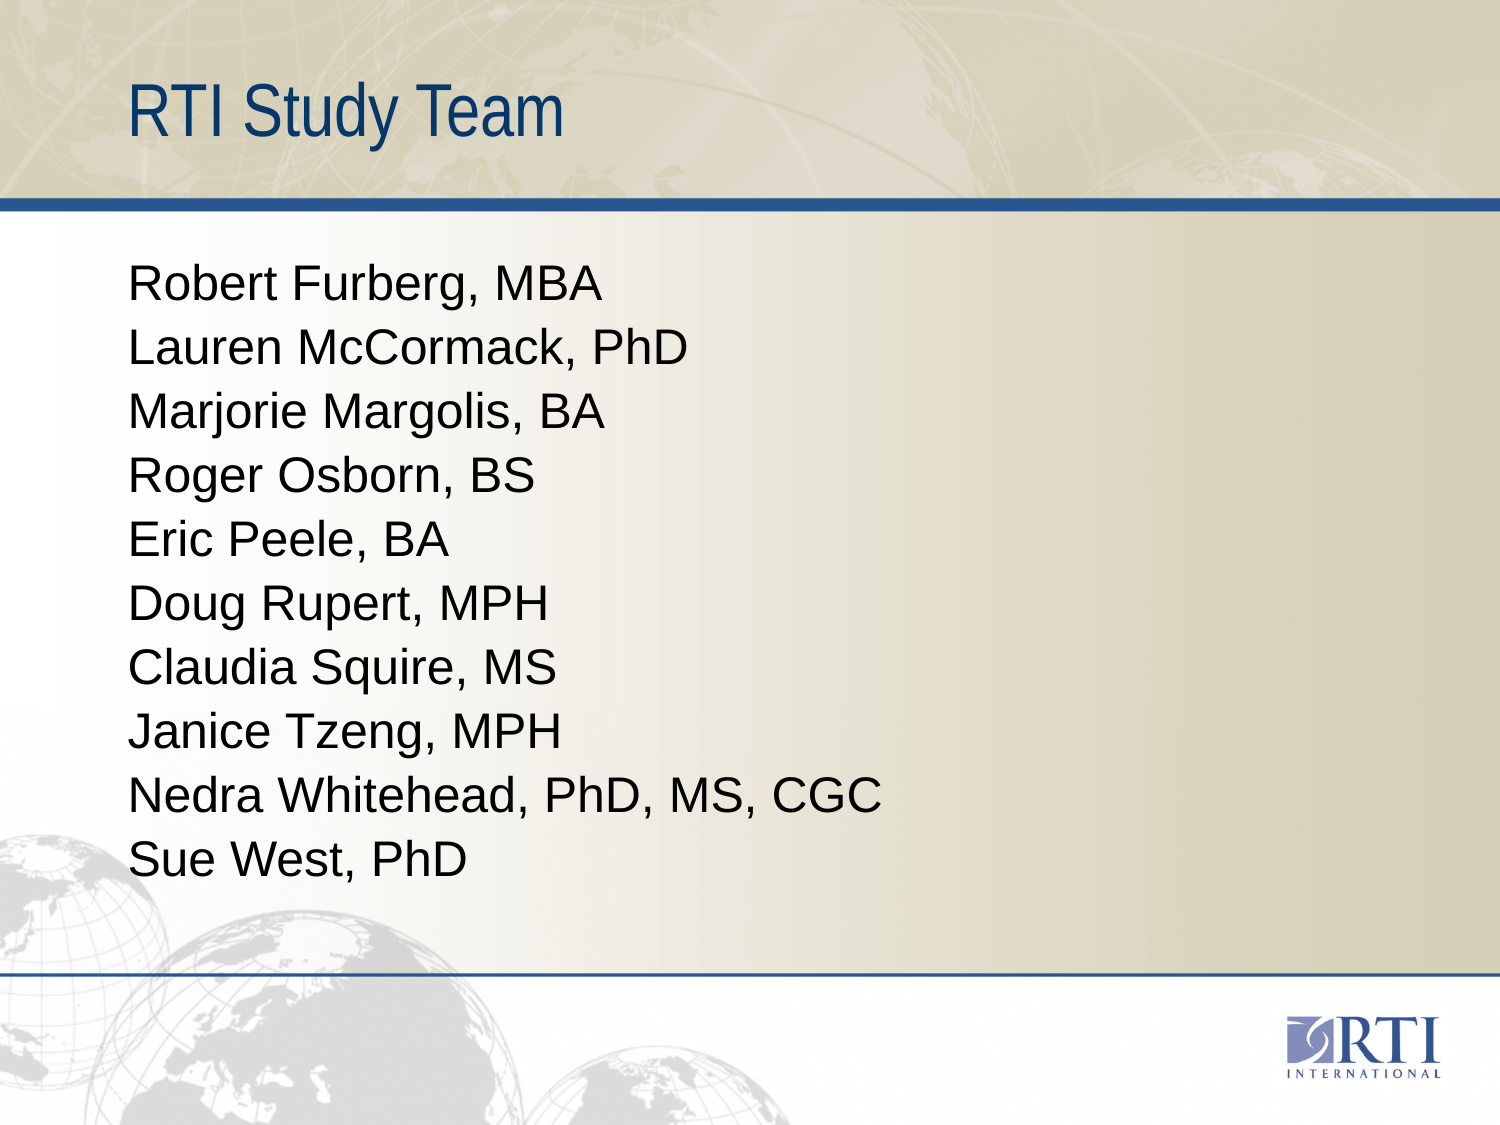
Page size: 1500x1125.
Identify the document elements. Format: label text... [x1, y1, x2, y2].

picture [0, 977, 1500, 1125]
list Robert Furberg, MBA Lauren McCormack, PhD Marjorie Margolis, BA Roger Osborn, BS Eric Peele, BA Doug Rupert, MPH Claudia Squire, MS Janice Tzeng, MPH Nedra Whitehead, PhD, MS, CGC Sue West, PhD [112, 249, 1388, 963]
picture [0, 0, 1500, 973]
title RTI Study Team [112, 37, 1388, 176]
